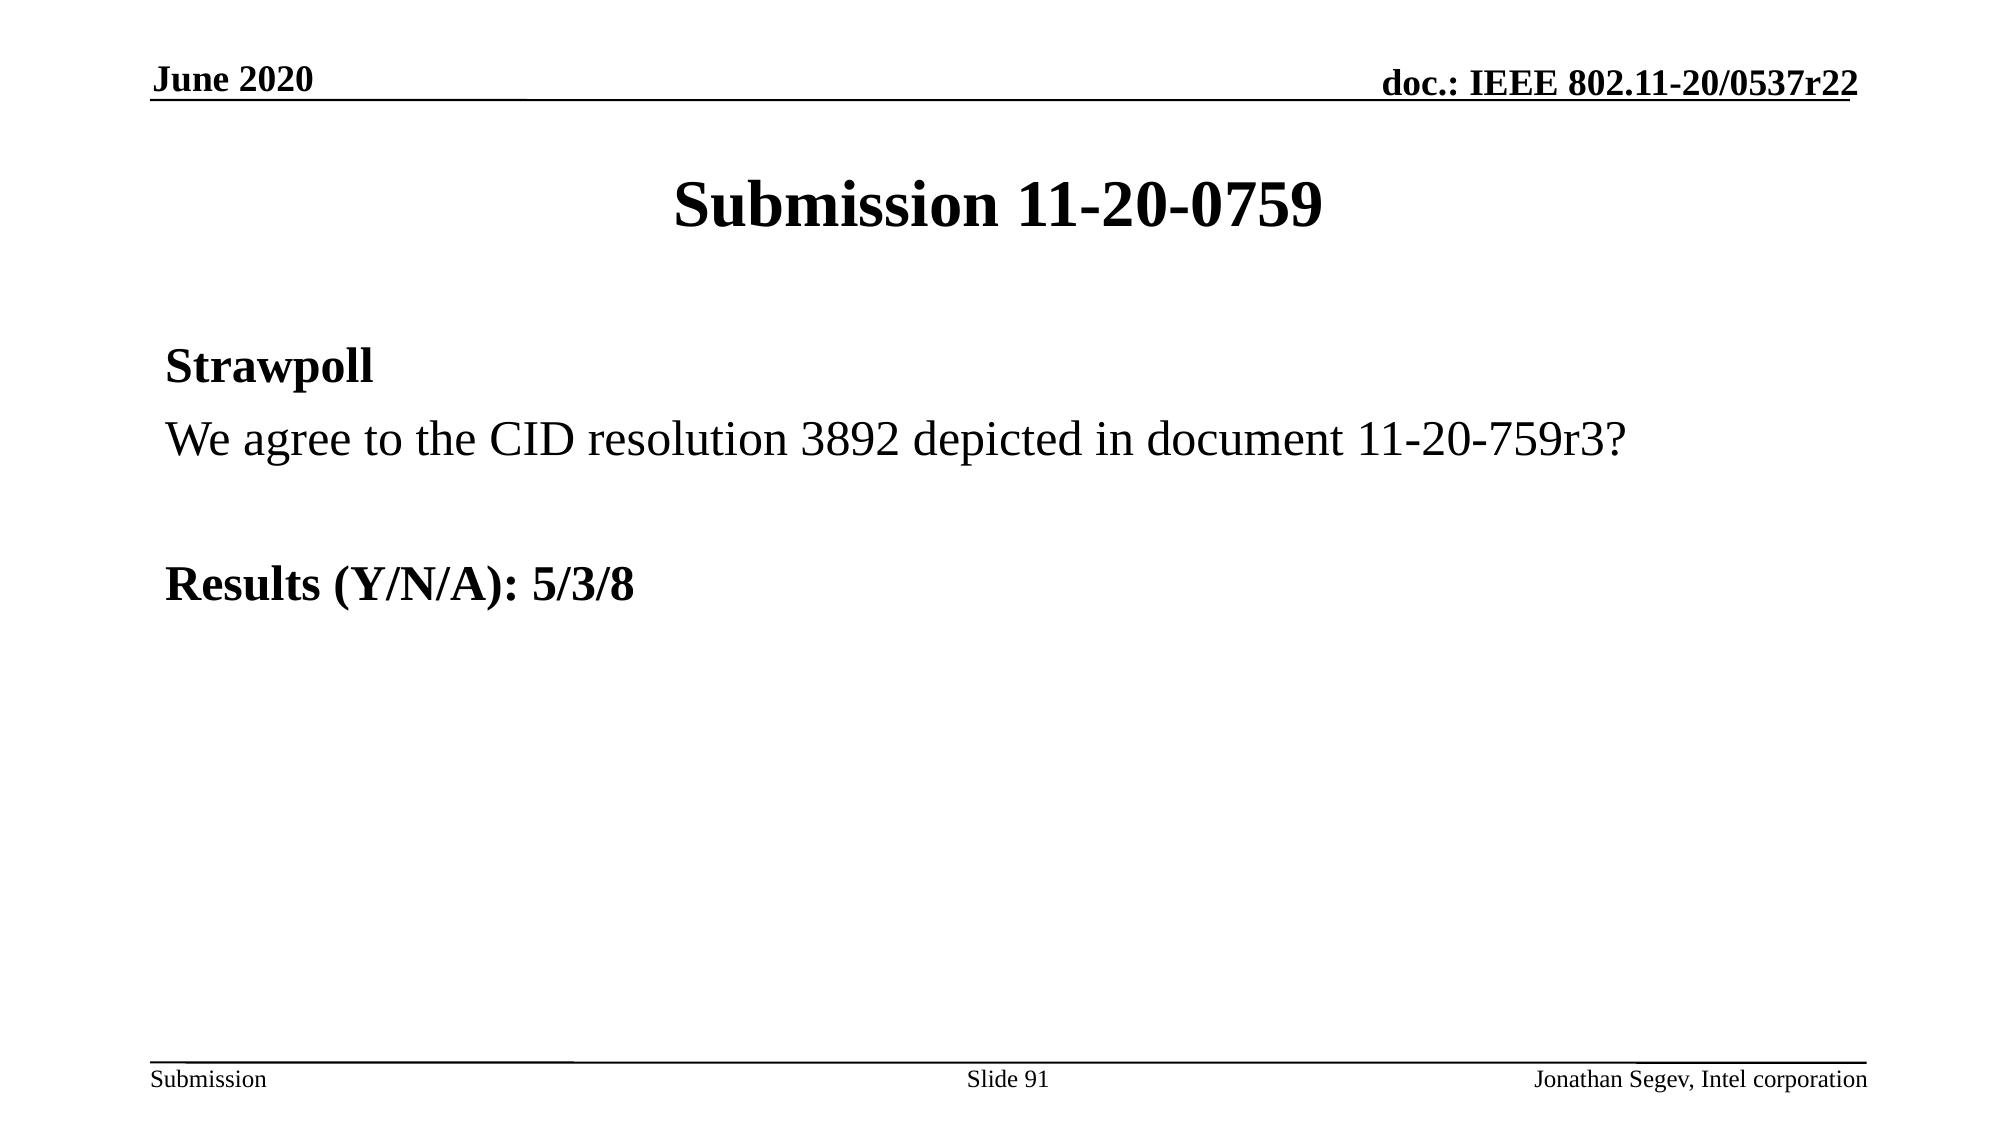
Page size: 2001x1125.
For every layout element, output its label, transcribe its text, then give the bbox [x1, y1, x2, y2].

slide_number Slide 91 [950, 1061, 1067, 1123]
list Strawpoll We agree to the CID resolution 3892 depicted in document 11-20-759r3? Results (Y/N/A): 5/3/8 [149, 324, 1850, 1000]
title Submission 11-20-0759 [149, 112, 1850, 288]
footer Jonathan Segev, Intel corporation [1171, 1061, 1869, 1093]
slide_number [152, 54, 563, 100]
